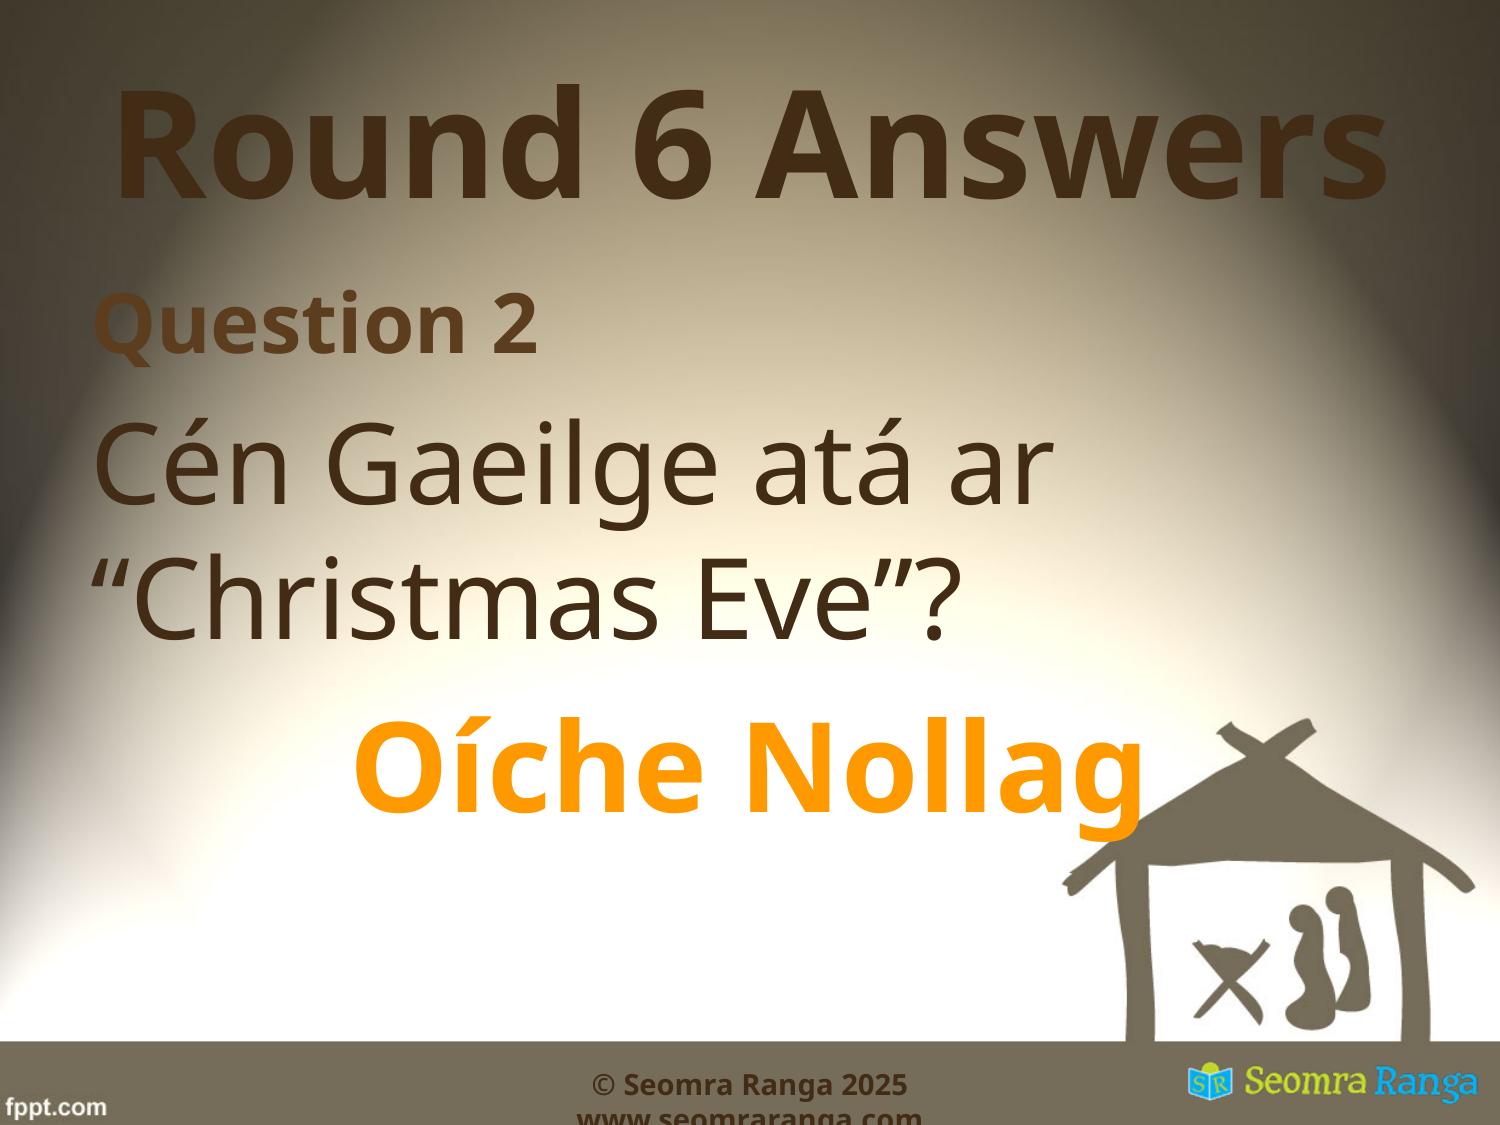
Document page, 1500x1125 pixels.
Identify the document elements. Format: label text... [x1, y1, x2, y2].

title Round 6 Answers [75, 45, 1425, 233]
text_box © Seomra Ranga 2025 www.seomraranga.com [401, 1058, 1099, 1125]
picture [0, 0, 1500, 1125]
list Question 2 Cén Gaeilge atá ar “Christmas Eve”? Oíche Nollag [75, 262, 1425, 1005]
